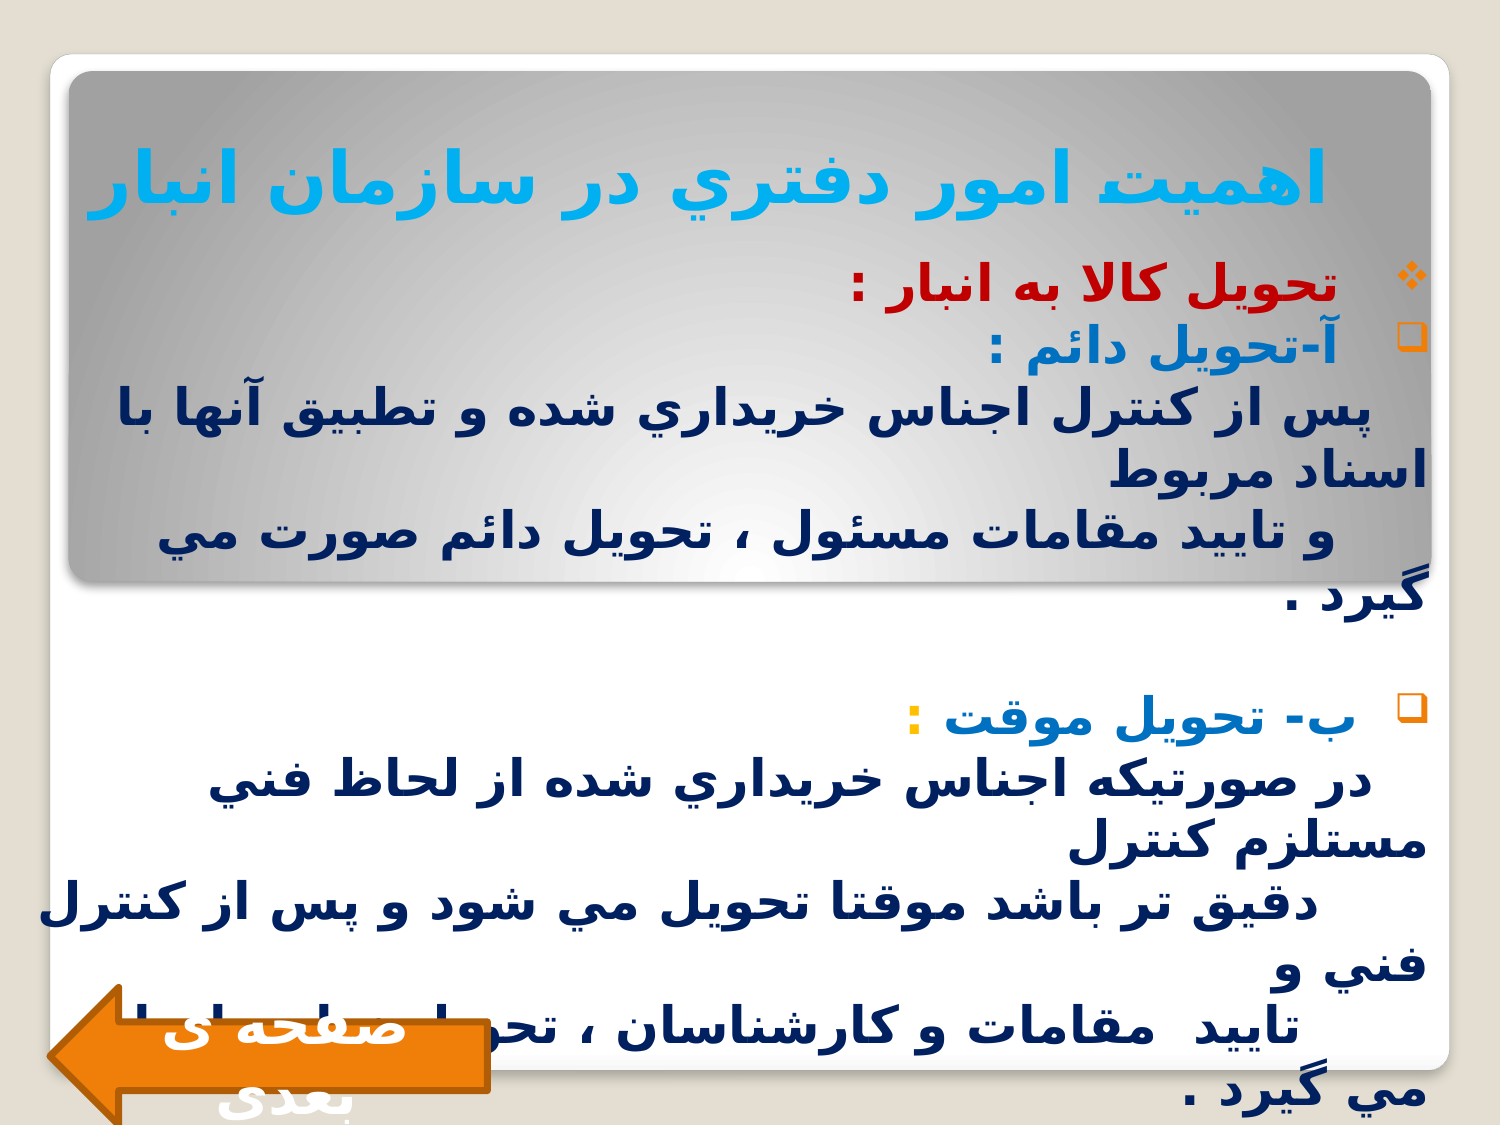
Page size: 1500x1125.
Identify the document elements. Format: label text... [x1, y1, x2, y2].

title اهميت امور دفتري در سازمان انبار [75, 50, 1363, 225]
subtitle تحويل كالا به انبار : آ-تحويل دائم : پس از كنترل اجناس خريداري شده و تطبيق آنها با اسناد مربوط و تاييد مقامات مسئول ، تحويل دائم صورت مي گيرد . ب- تحويل موقت : در صورتيكه اجناس خريداري شده از لحاظ فني مستلزم كنترل دقيق تر باشد موقتا تحويل مي شود و پس از كنترل فني و تاييد مقامات و كارشناسان ، تحويل نهايي انجام مي گيرد . [0, 249, 1450, 1125]
text_box صفحه ی بعدی [46, 984, 491, 1125]
